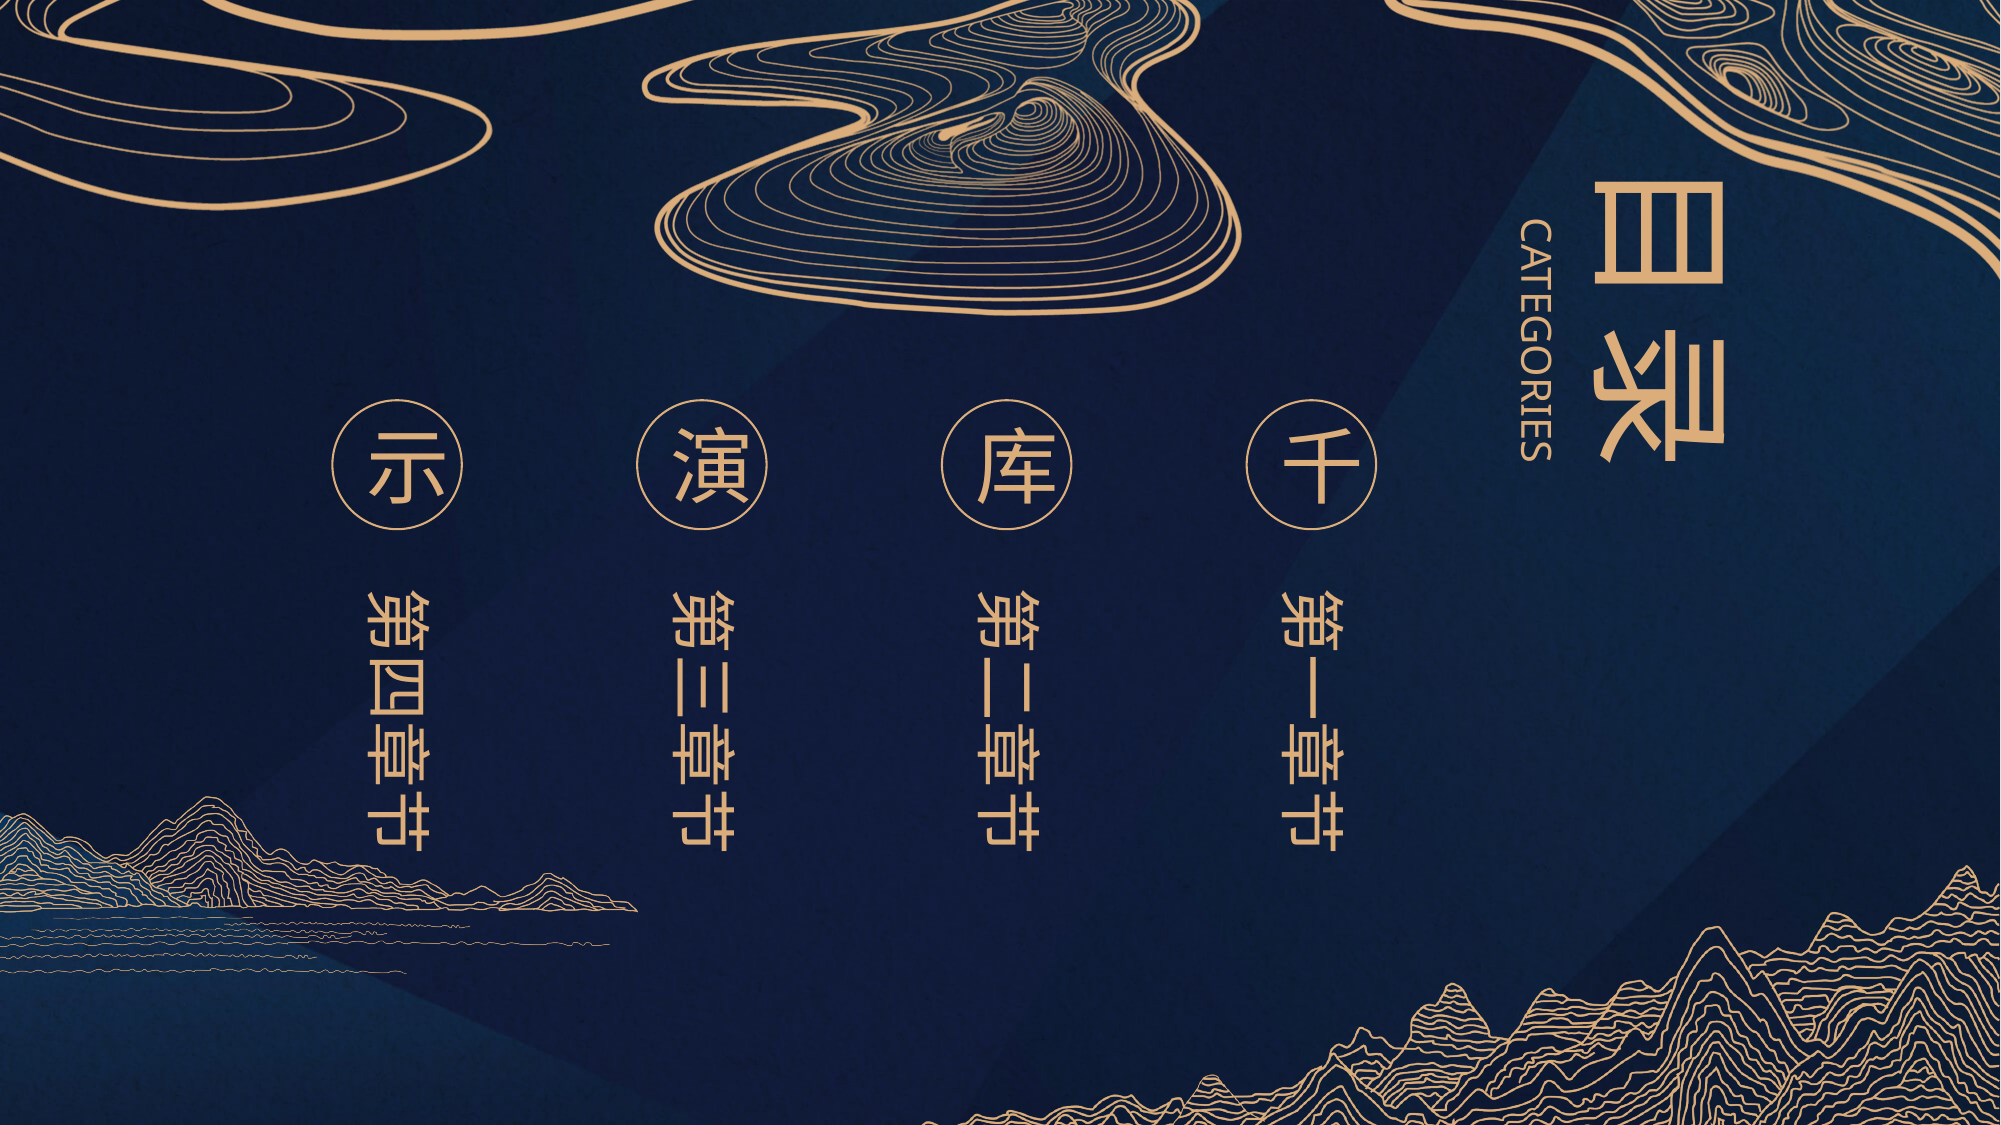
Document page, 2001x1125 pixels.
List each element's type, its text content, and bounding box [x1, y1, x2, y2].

picture [0, 0, 2001, 1125]
text_box CATEGORIES [1489, 324, 1571, 473]
text_box 示 [331, 399, 463, 531]
text_box 第二章节 [946, 573, 1058, 865]
text_box 库 [940, 399, 1073, 531]
text_box 目录 [1551, 324, 1764, 522]
text_box 第四章节 [336, 573, 448, 796]
text_box 第一章节 [1250, 573, 1362, 865]
text_box 千 [1245, 399, 1378, 531]
text_box 演 [636, 399, 768, 531]
text_box 第三章节 [641, 573, 753, 950]
